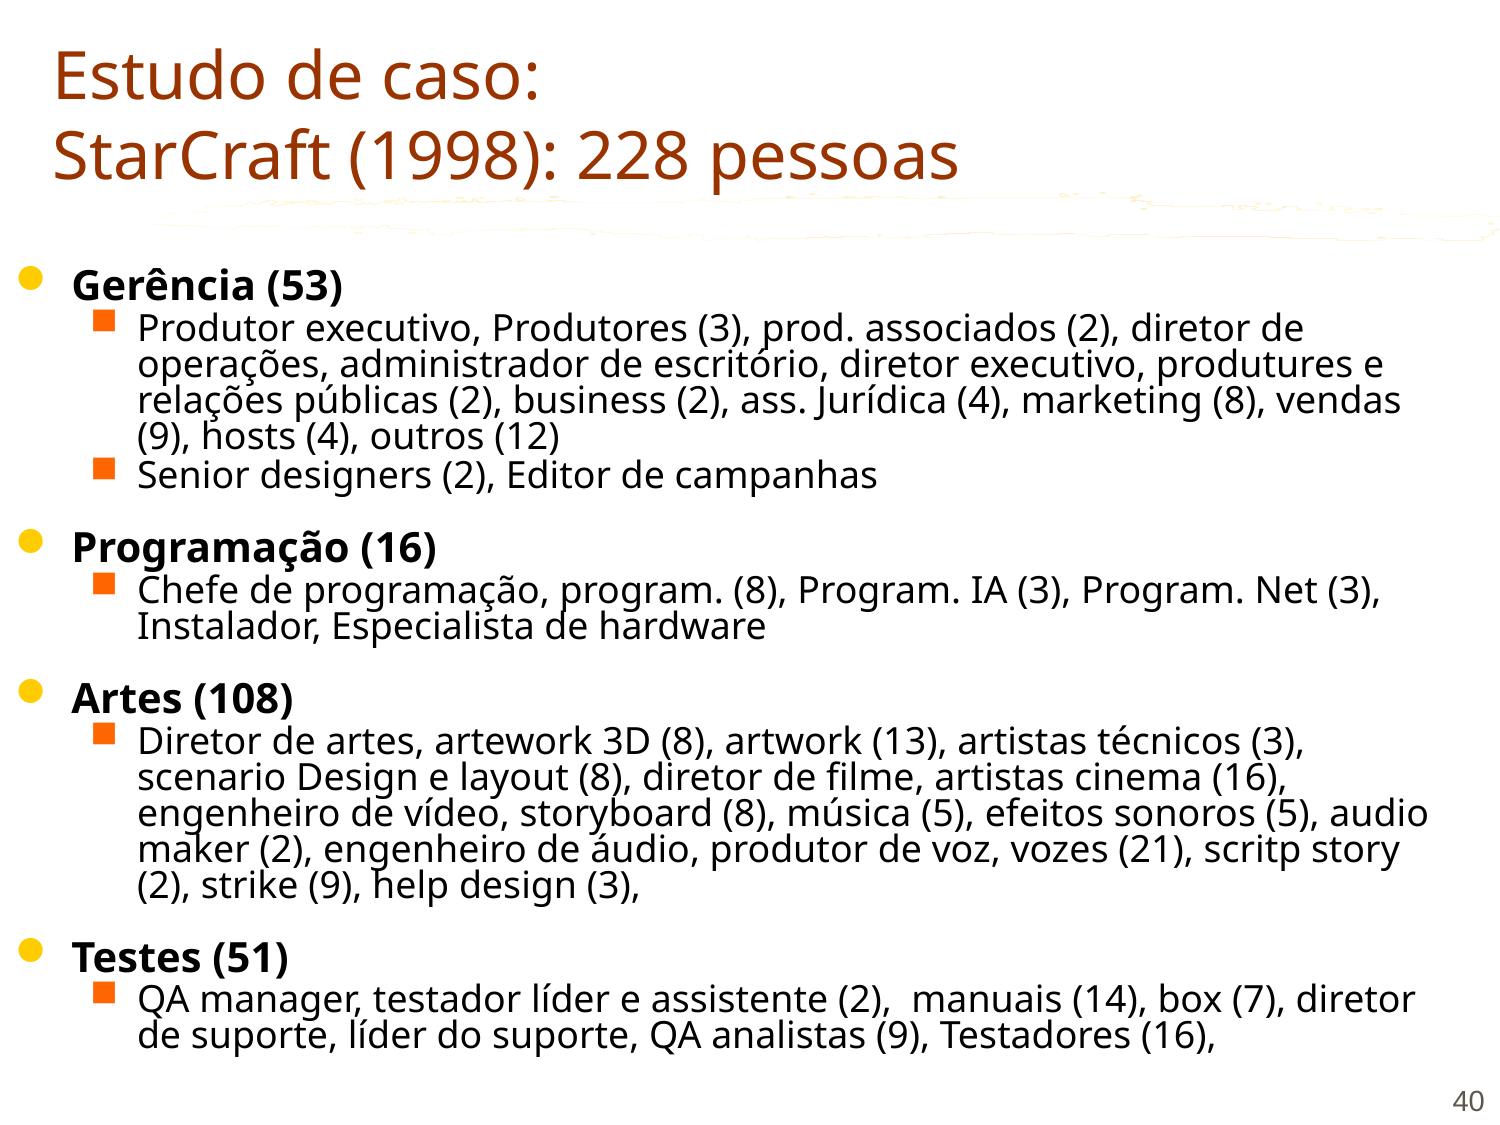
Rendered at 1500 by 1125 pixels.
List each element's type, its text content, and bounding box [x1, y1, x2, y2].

list Gerência (53) Produtor executivo, Produtores (3), prod. associados (2), diretor de operações, administrador de escritório, diretor executivo, produtures e relações públicas (2), business (2), ass. Jurídica (4), marketing (8), vendas (9), hosts (4), outros (12) Senior designers (2), Editor de campanhas Programação (16) Chefe de programação, program. (8), Program. IA (3), Program. Net (3), Instalador, Especialista de hardware Artes (108) Diretor de artes, artework 3D (8), artwork (13), artistas técnicos (3), scenario Design e layout (8), diretor de filme, artistas cinema (16), engenheiro de vídeo, storyboard (8), música (5), efeitos sonoros (5), audio maker (2), engenheiro de áudio, produtor de voz, vozes (21), scritp story (2), strike (9), help design (3), Testes (51) QA manager, testador líder e assistente (2), manuais (14), box (7), diretor de suporte, líder do suporte, QA analistas (9), Testadores (16), [0, 260, 1476, 1118]
slide_number 40 [1187, 1049, 1500, 1125]
title Estudo de caso: StarCraft (1998): 228 pessoas [37, 12, 1434, 201]
